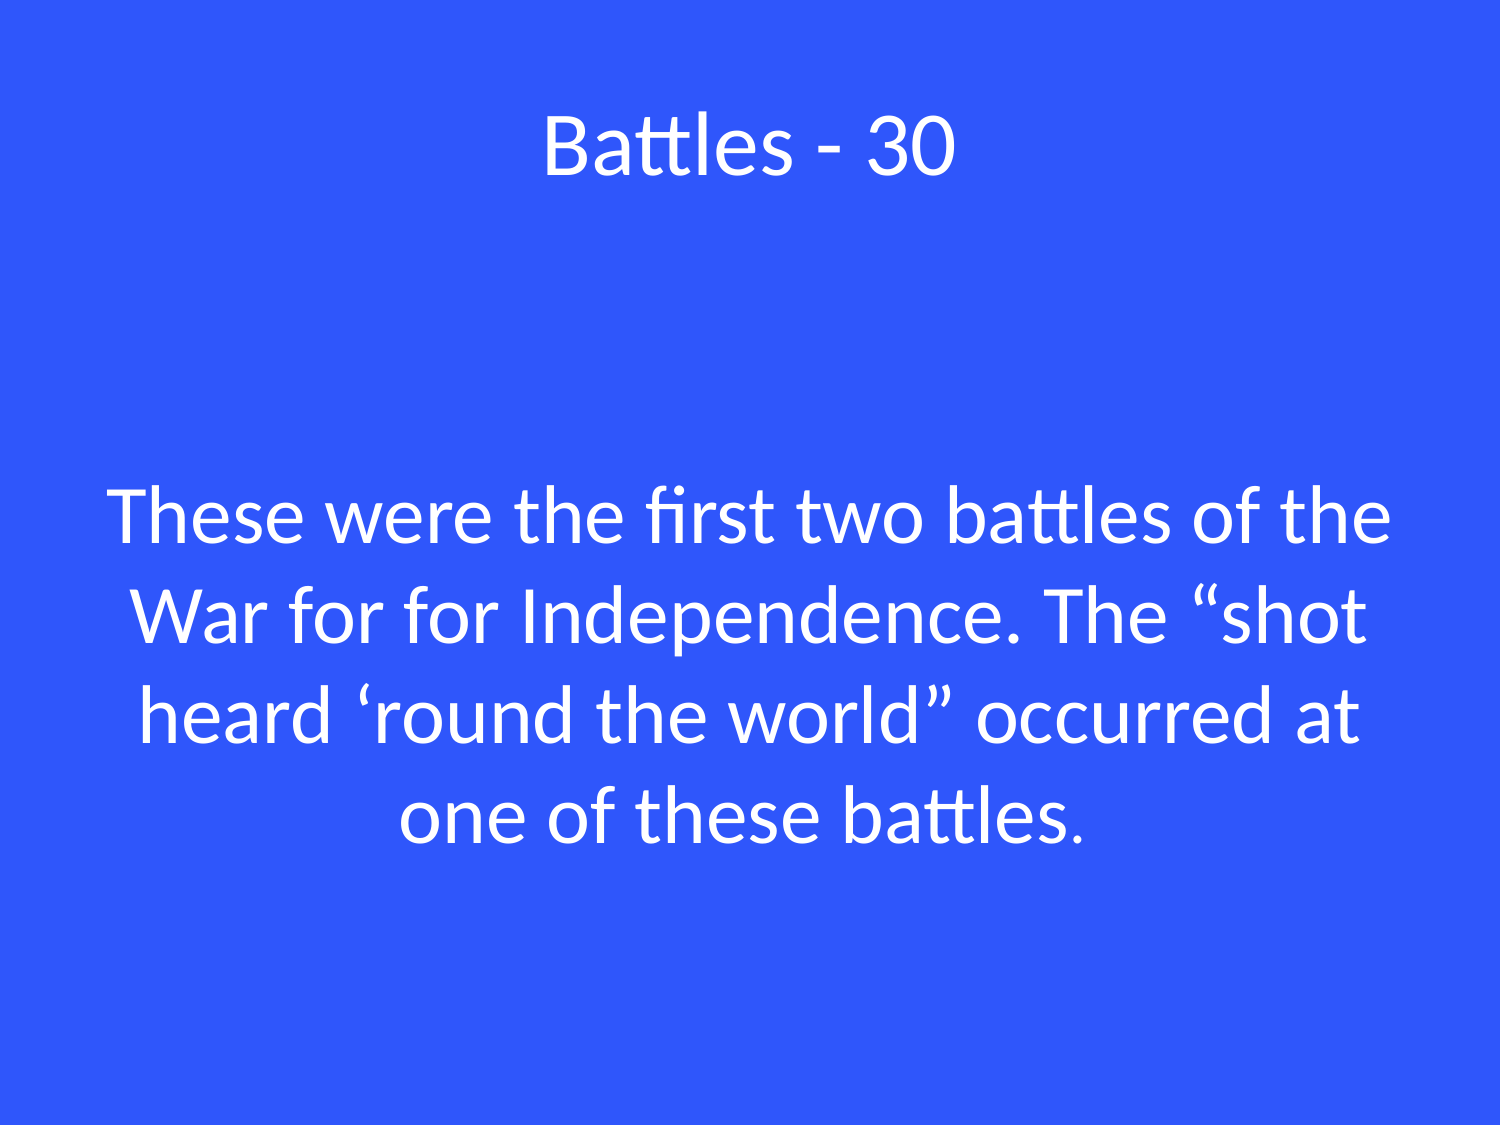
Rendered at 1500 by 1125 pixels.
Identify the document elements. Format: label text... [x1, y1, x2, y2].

list These were the first two battles of the War for for Independence. The “shot heard ‘round the world” occurred at one of these battles. [75, 262, 1425, 1005]
title Battles - 30 [75, 45, 1425, 233]
